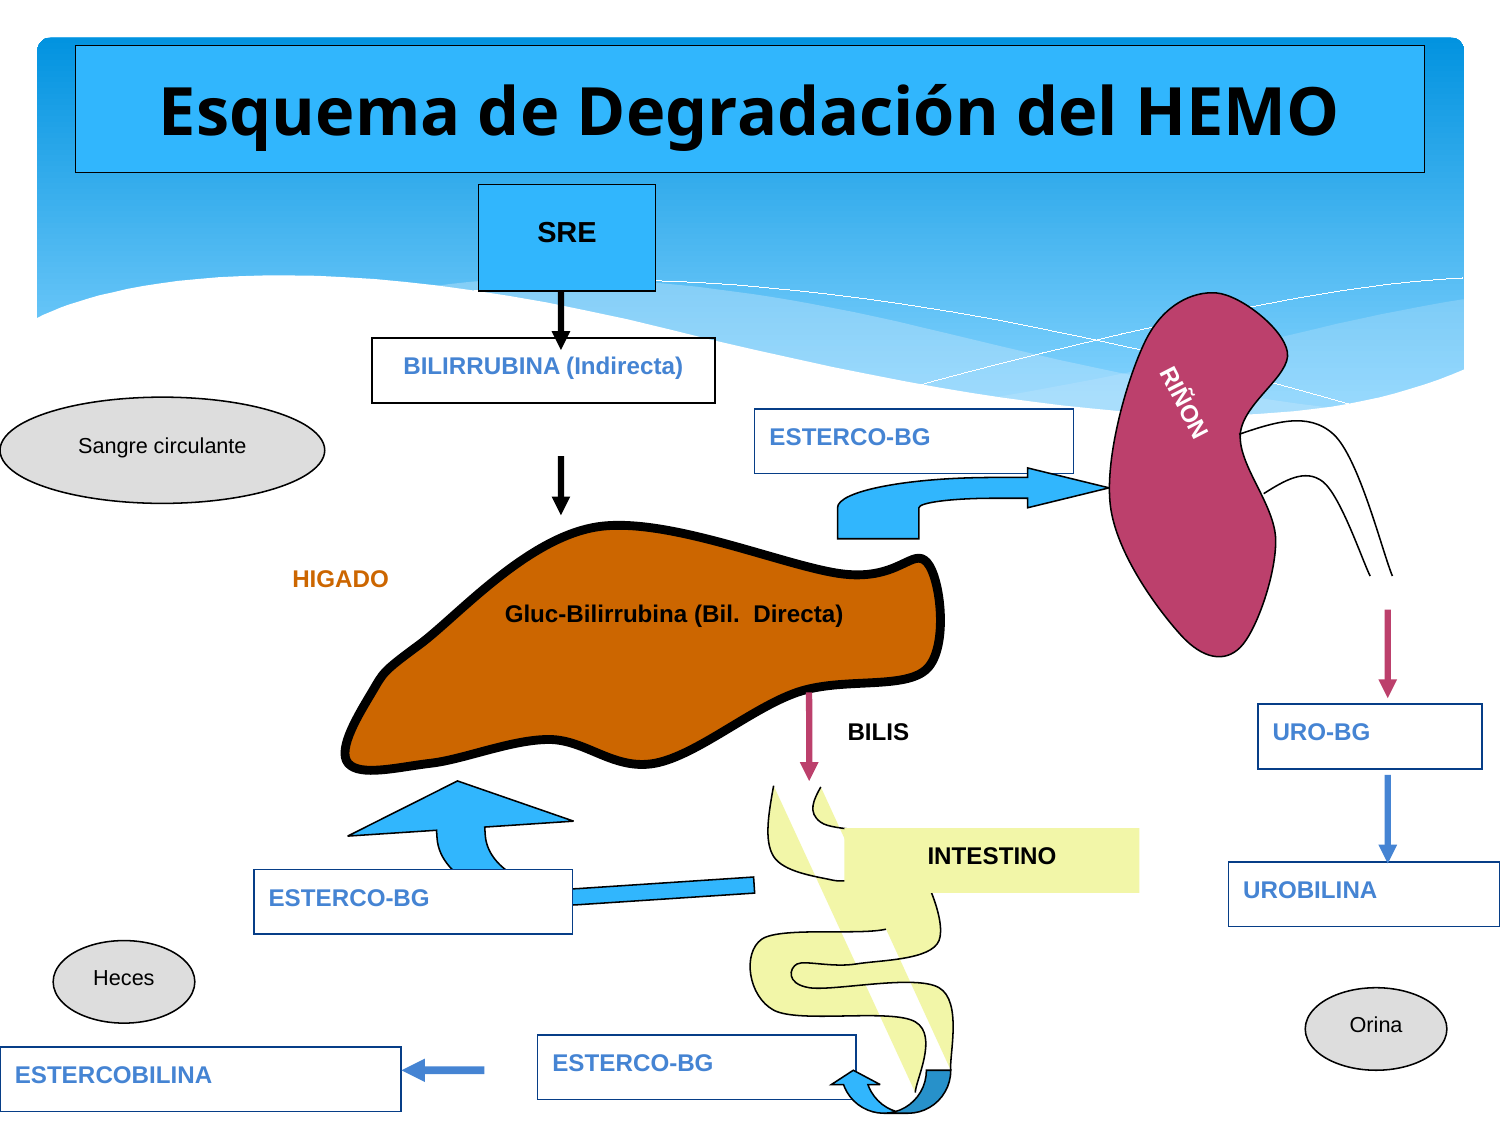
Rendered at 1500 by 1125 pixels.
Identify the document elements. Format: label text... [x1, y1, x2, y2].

text_box HIGADO [277, 550, 526, 616]
text_box Heces [53, 940, 195, 1024]
text_box [347, 780, 574, 869]
text_box BILIS [832, 704, 975, 769]
text_box ESTERCOBILINA [0, 1046, 402, 1112]
text_box [554, 290, 568, 350]
text_box [856, 1103, 936, 1114]
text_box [1104, 290, 1393, 664]
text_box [741, 785, 963, 1093]
title Esquema de Degradación del HEMO [75, 45, 1425, 173]
text_box Sangre circulante [0, 397, 325, 504]
text_box [344, 525, 941, 771]
text_box BILIRRUBINA (Indirecta) [372, 338, 715, 403]
text_box SRE [478, 184, 656, 291]
text_box INTESTINO [968, 828, 1140, 893]
text_box ESTERCO-BG [537, 1034, 739, 1100]
text_box ESTERCO-BG [253, 869, 573, 935]
text_box [1381, 673, 1394, 699]
text_box ESTERCO-BG [754, 408, 1074, 474]
text_box [554, 456, 568, 516]
text_box UROBILINA [1228, 861, 1500, 927]
text_box Gluc-Bilirrubina (Bil. Directa) [490, 586, 869, 651]
text_box [802, 692, 816, 781]
text_box [1381, 774, 1394, 864]
text_box Orina [1305, 987, 1447, 1071]
text_box [573, 878, 736, 905]
text_box [837, 467, 1098, 539]
text_box [401, 1064, 485, 1077]
text_box URO-BG [1257, 704, 1483, 769]
